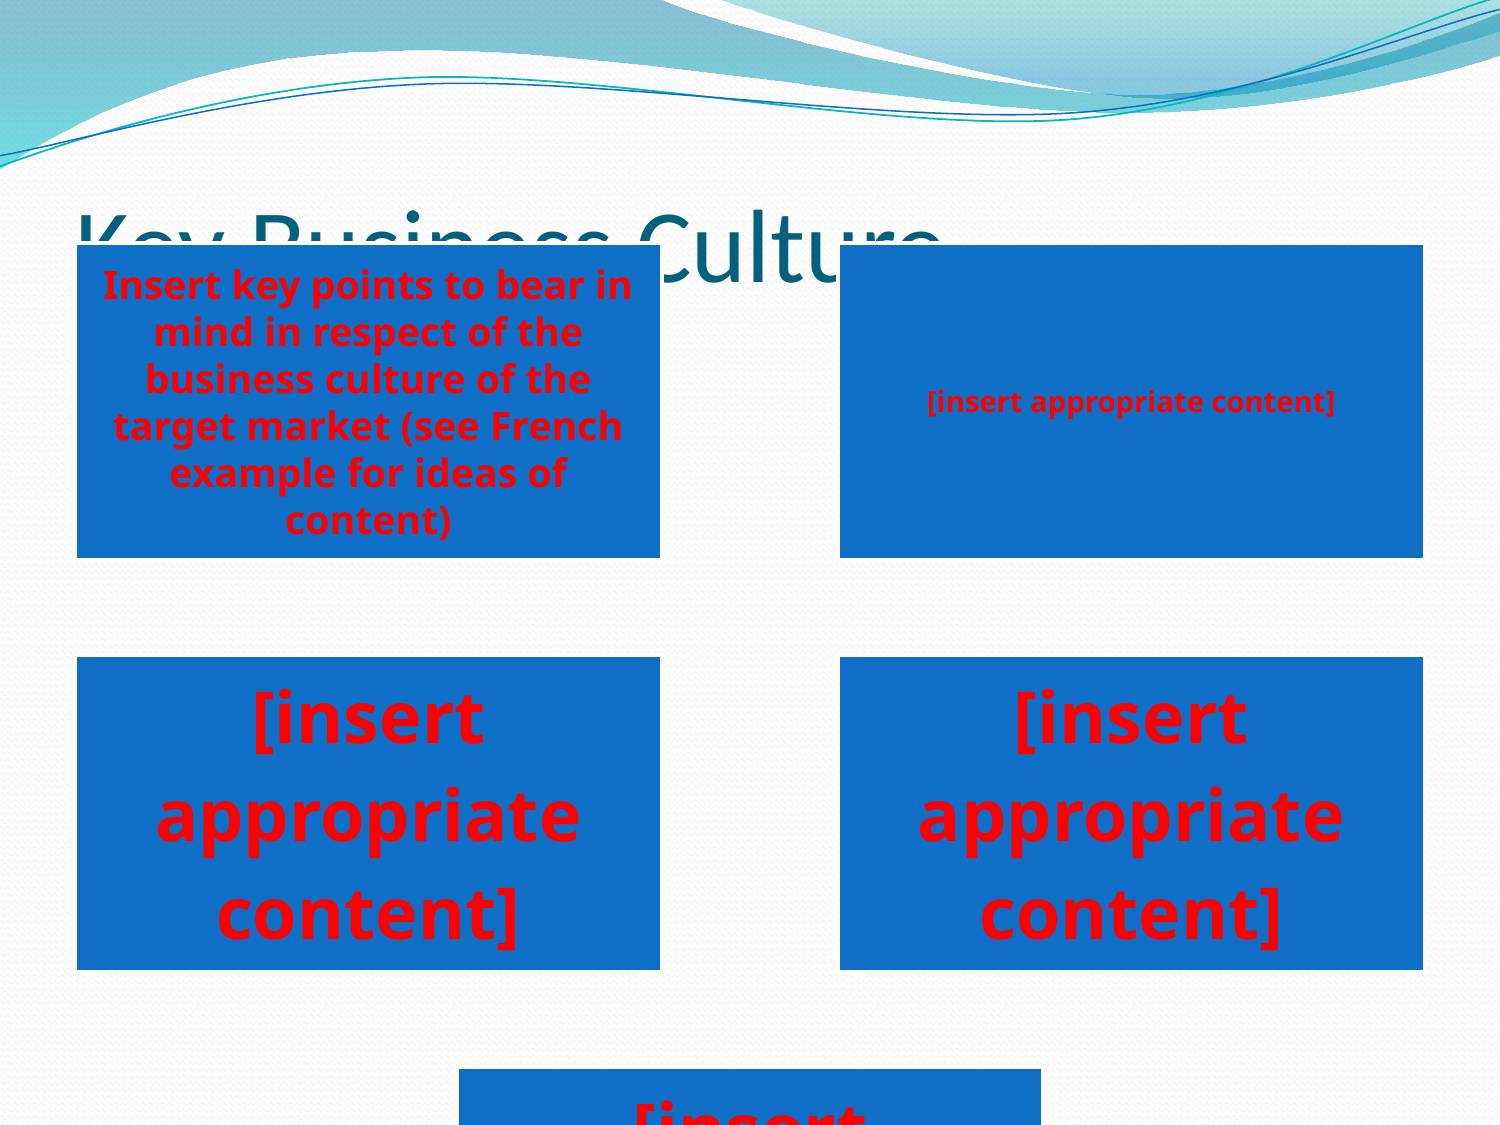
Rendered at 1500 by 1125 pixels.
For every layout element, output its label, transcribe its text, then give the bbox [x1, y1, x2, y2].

title Key Business Culture [74, 115, 1426, 241]
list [74, 242, 1426, 986]
